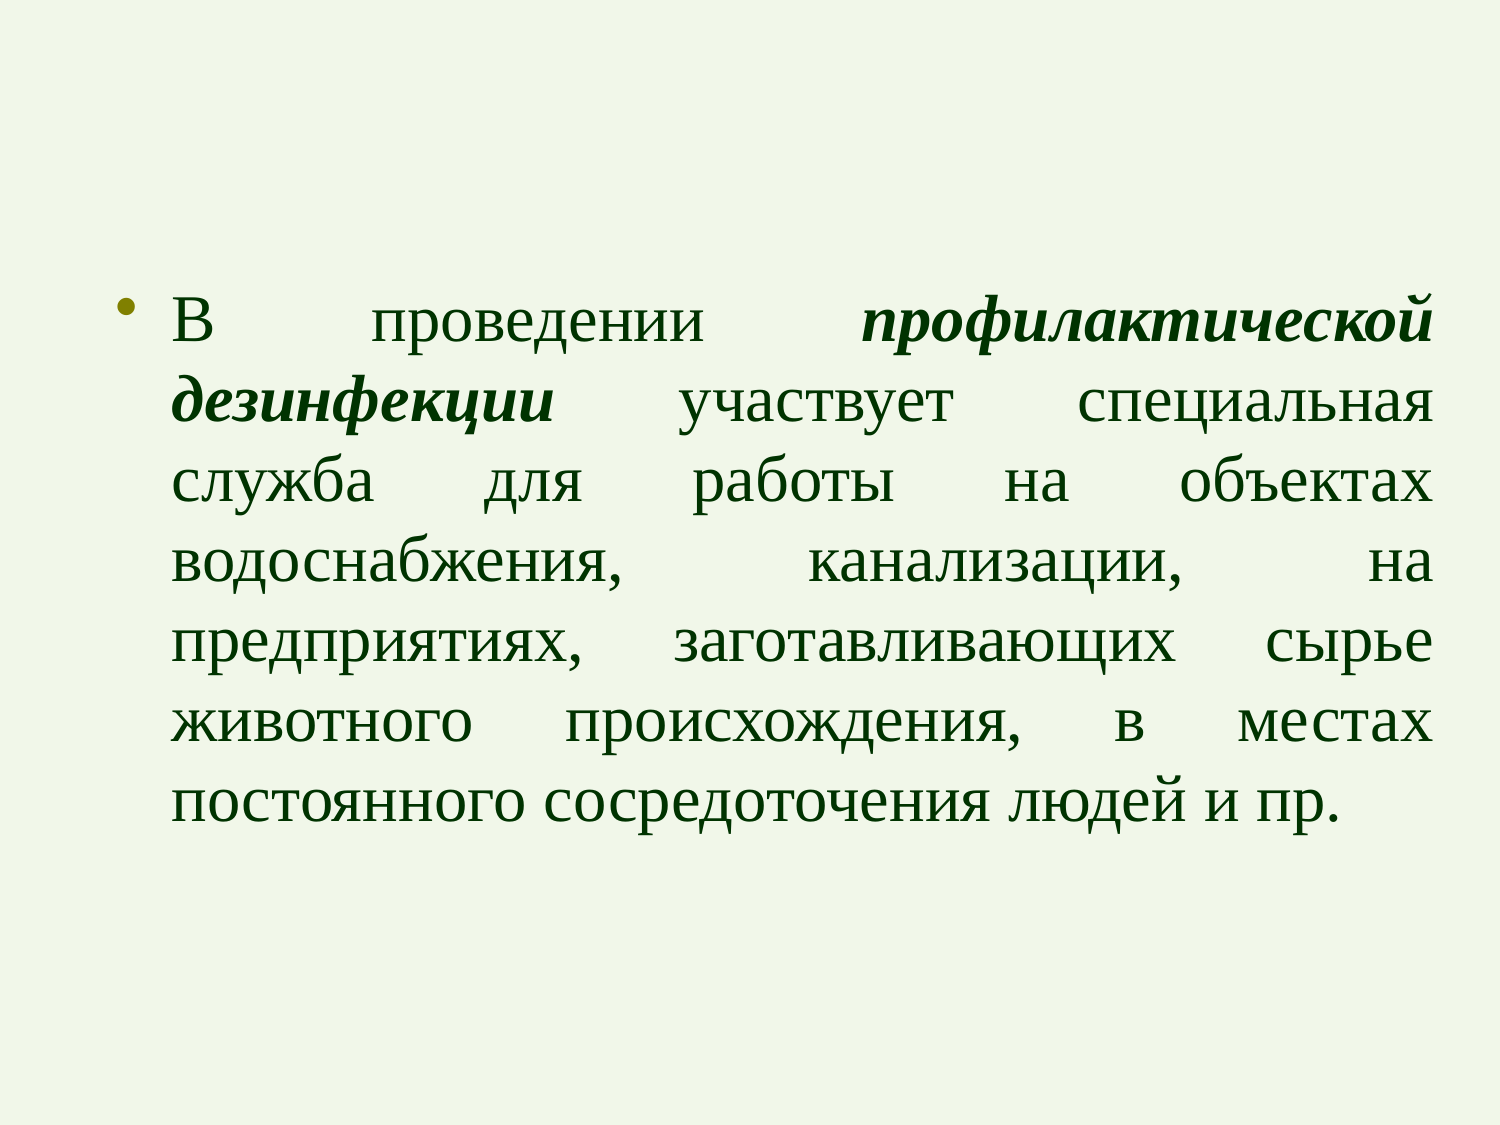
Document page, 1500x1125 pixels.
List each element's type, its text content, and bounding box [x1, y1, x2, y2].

list В проведении профилактической дезинфекции участвует специальная служба для работы на объектах водоснабжения, канализации, на предприятиях, заготавливающих сырье животного происхождения, в местах постоянного сосредоточения людей и пр. [100, 267, 1451, 855]
